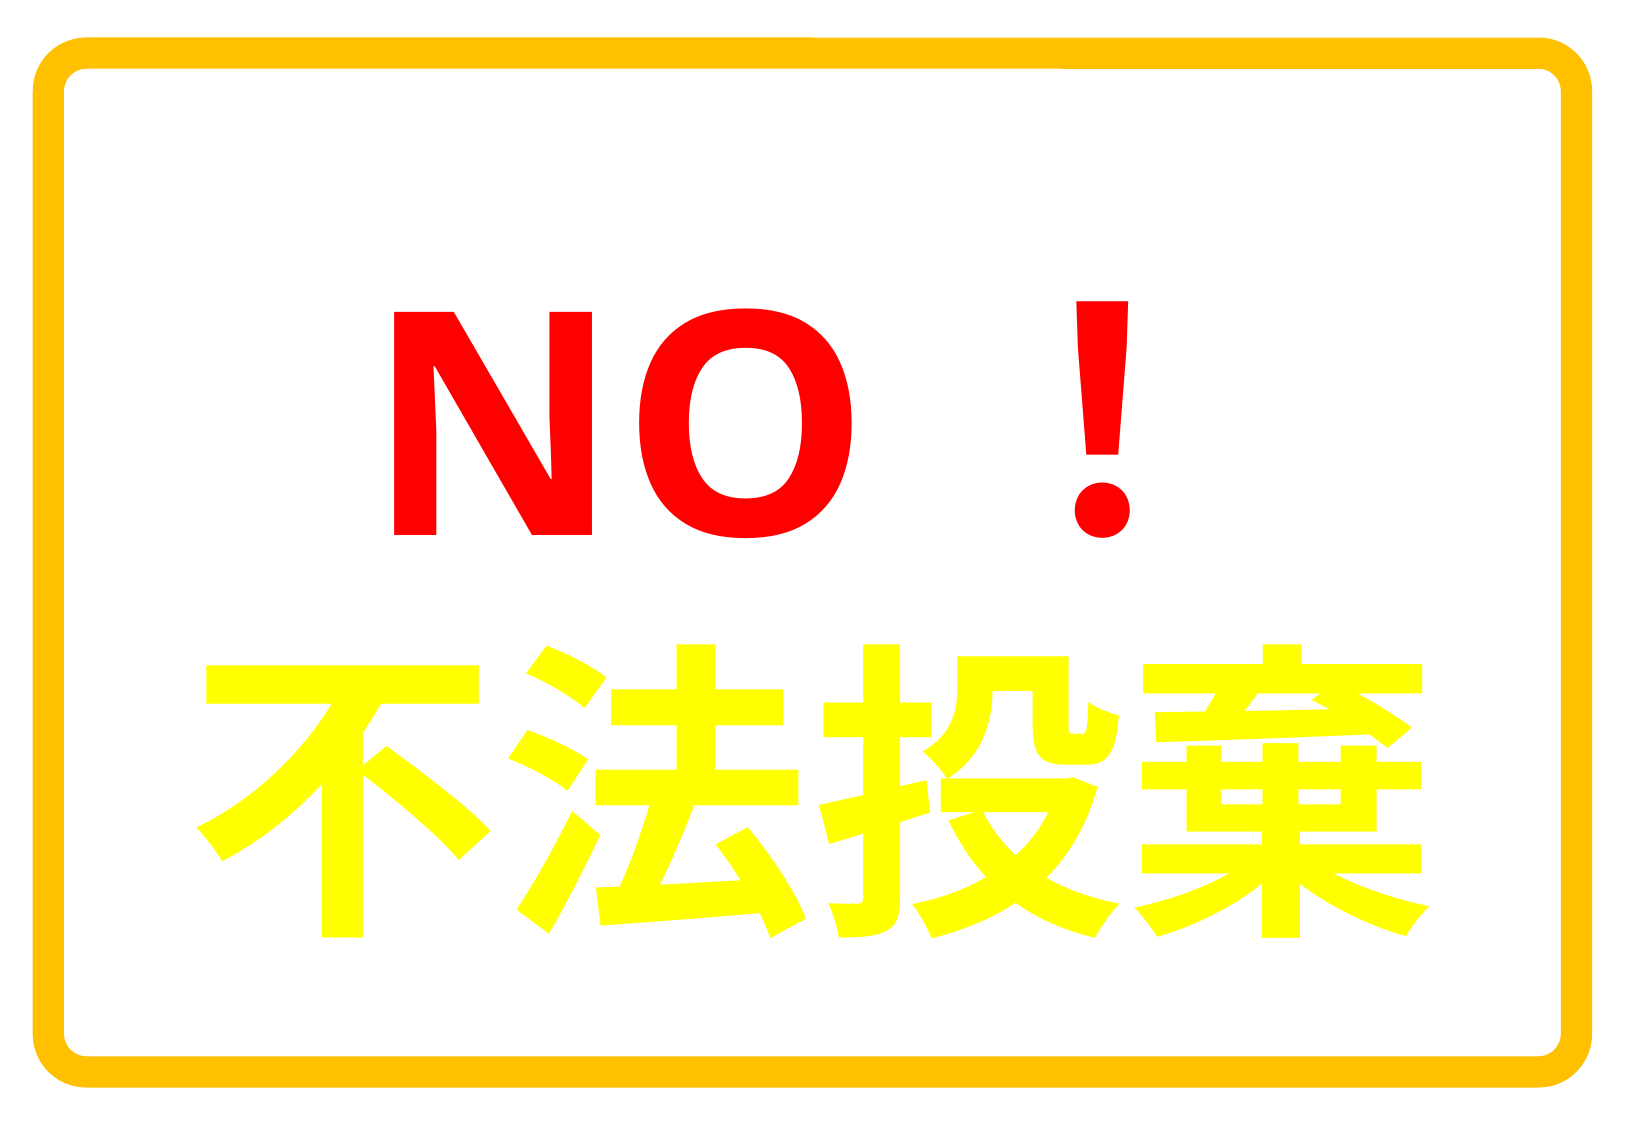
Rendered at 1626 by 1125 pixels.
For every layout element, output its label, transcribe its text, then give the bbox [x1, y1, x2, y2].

text_box [46, 50, 1579, 215]
text_box NO！ 不法投棄 [0, 215, 1625, 981]
text_box [46, 981, 1579, 1075]
